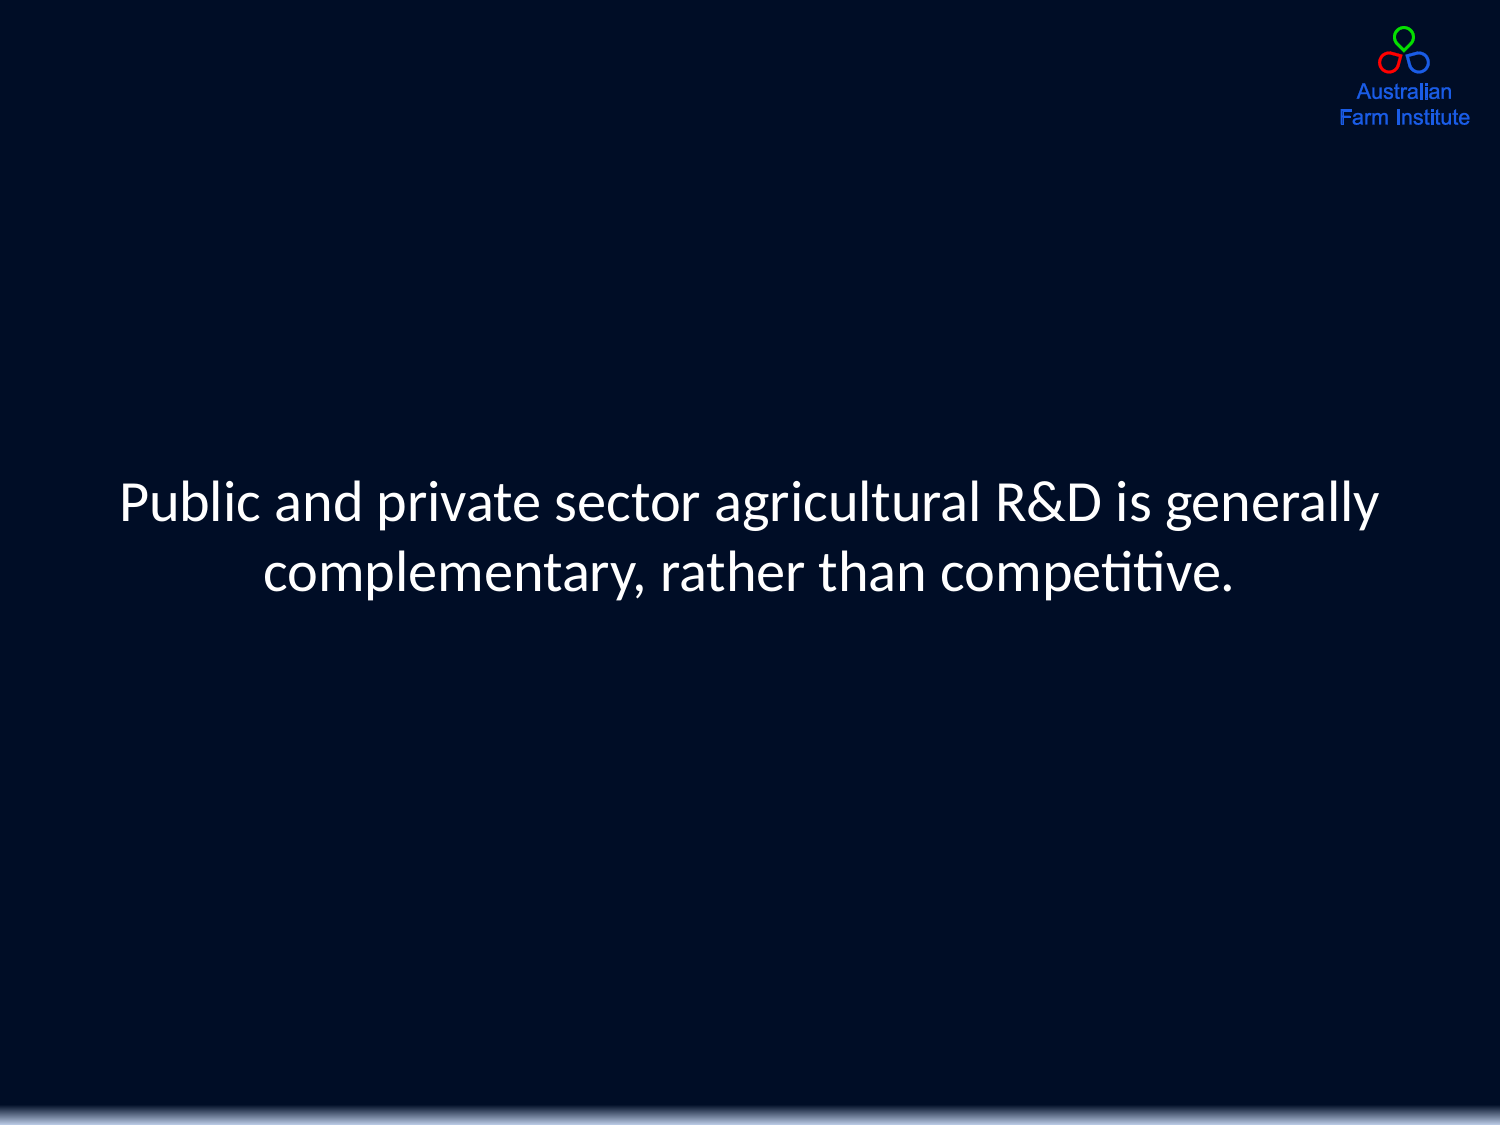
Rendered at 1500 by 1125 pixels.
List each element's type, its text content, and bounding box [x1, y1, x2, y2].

list Public and private sector agricultural R&D is generally complementary, rather than competitive. [75, 456, 1425, 1005]
